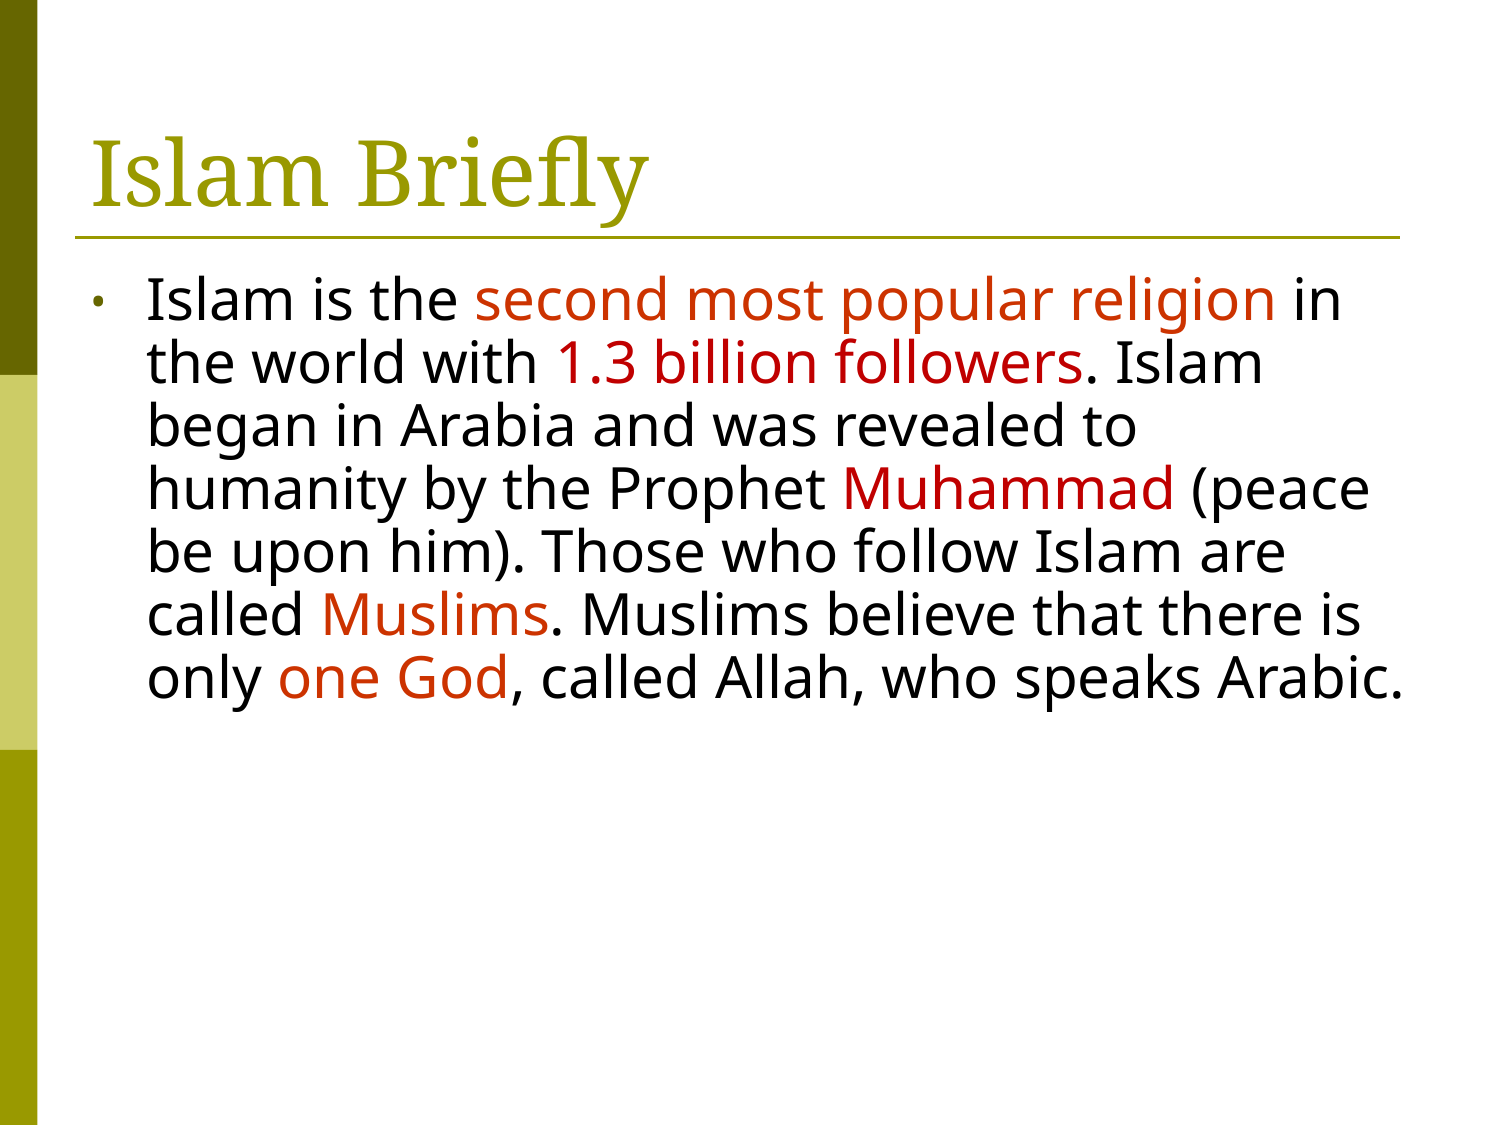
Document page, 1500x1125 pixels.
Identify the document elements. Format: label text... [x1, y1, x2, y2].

title Islam Briefly [75, 45, 1425, 233]
list Islam is the second most popular religion in the world with 1.3 billion followers. Islam began in Arabia and was revealed to humanity by the Prophet Muhammad (peace be upon him). Those who follow Islam are called Muslims. Muslims believe that there is only one God, called Allah, who speaks Arabic. [75, 262, 1425, 1006]
